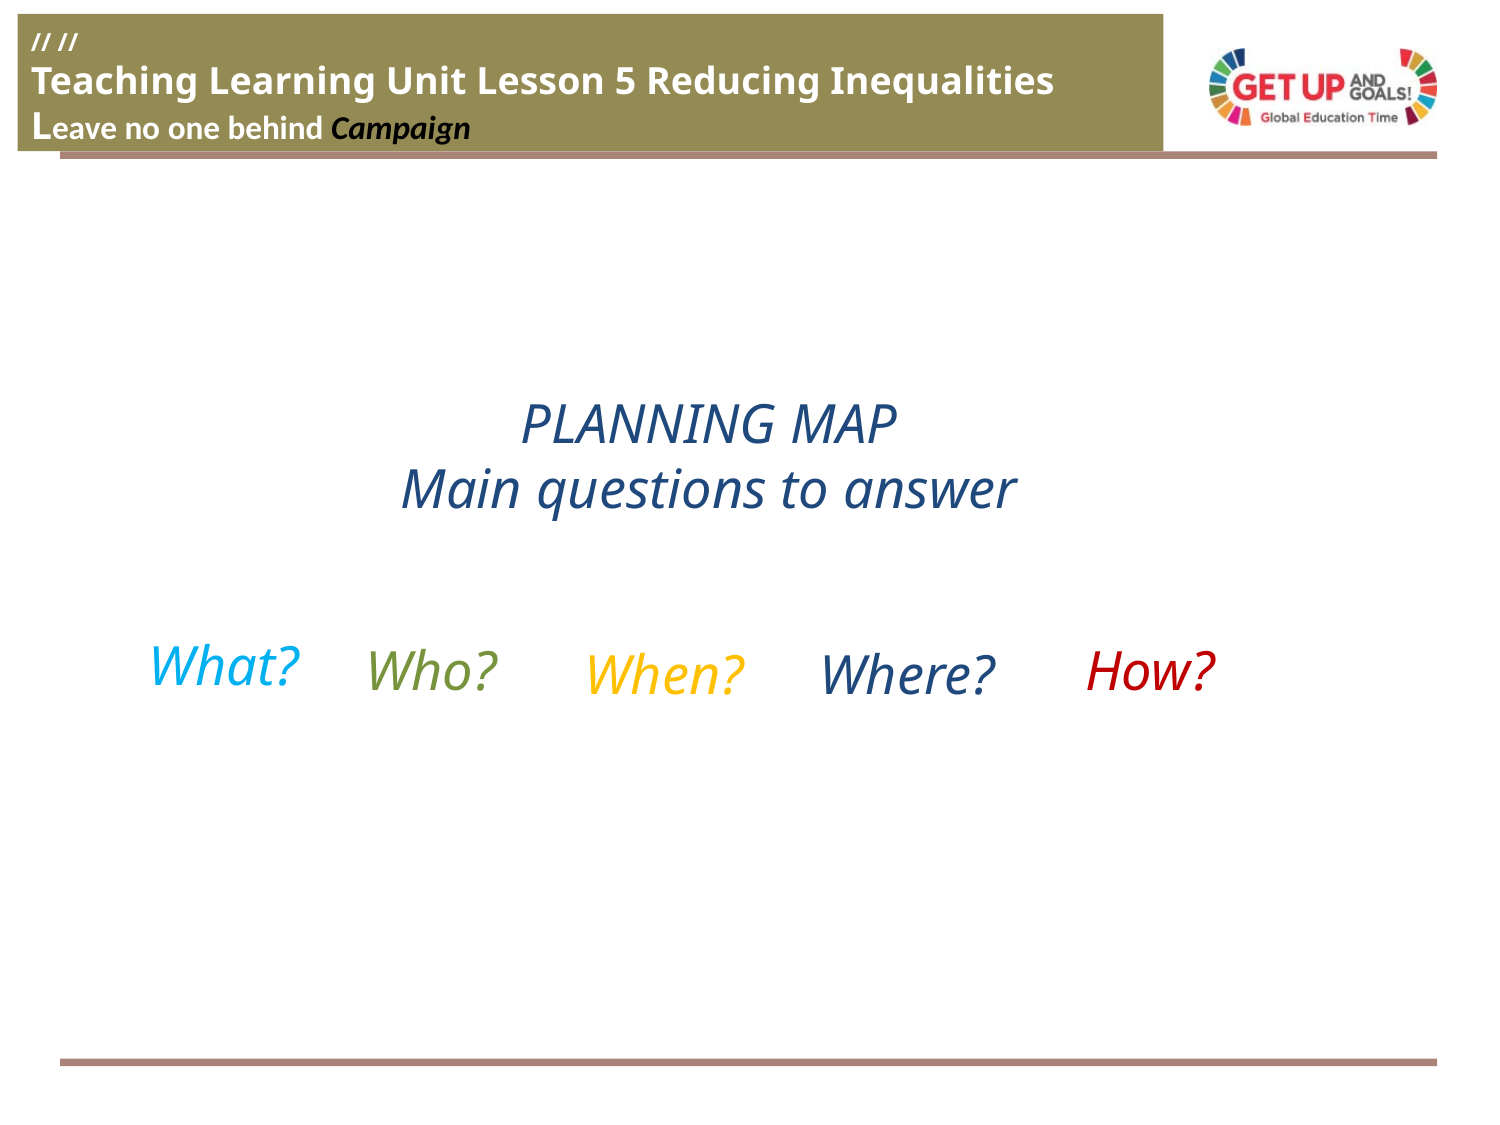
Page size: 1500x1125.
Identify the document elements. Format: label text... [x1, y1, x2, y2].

text_box [60, 151, 1438, 159]
text_box When? [571, 626, 784, 748]
text_box How? [1071, 623, 1285, 744]
text_box PLANNING MAP Main questions to answer [301, 376, 1117, 566]
picture [1209, 47, 1437, 127]
text_box Where? [806, 626, 1043, 748]
text_box [60, 1058, 1438, 1067]
text_box What? [135, 618, 349, 740]
text_box // // Teaching Learning Unit Lesson 5 Reducing Inequalities Leave no one behind Campaign [17, 13, 1164, 152]
text_box Who? [351, 623, 565, 744]
